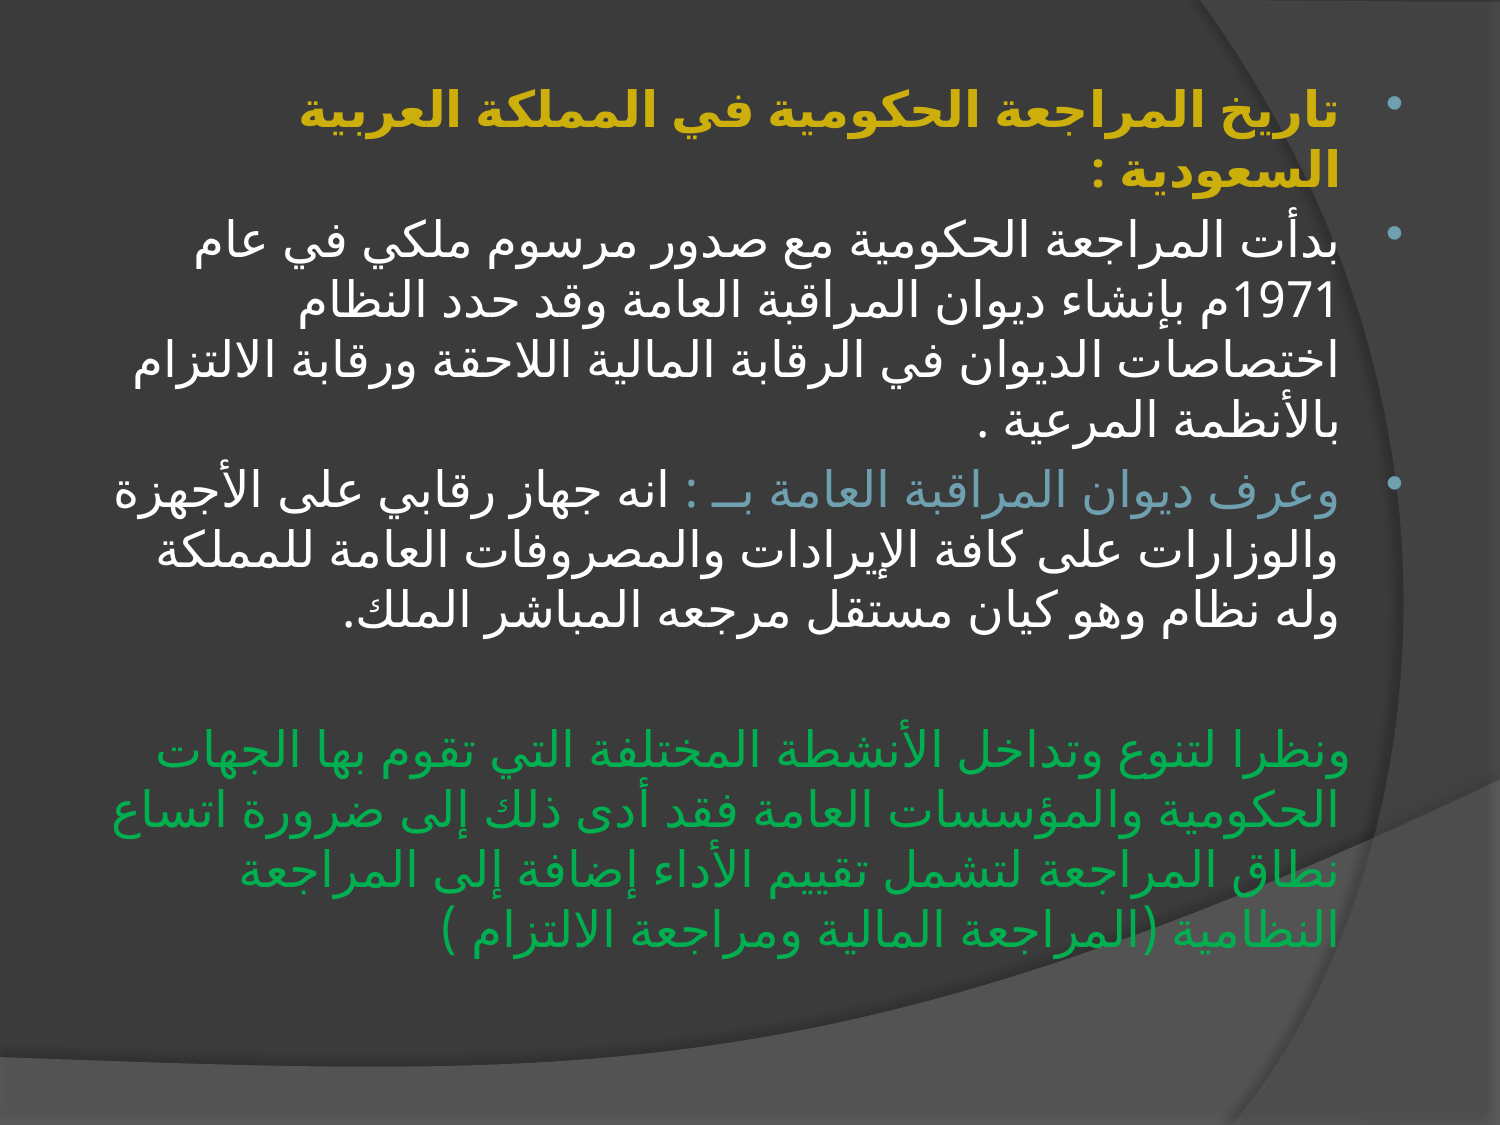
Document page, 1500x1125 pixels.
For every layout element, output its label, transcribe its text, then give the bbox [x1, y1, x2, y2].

list تاريخ المراجعة الحكومية في المملكة العربية السعودية : بدأت المراجعة الحكومية مع صدور مرسوم ملكي في عام 1971م بإنشاء ديوان المراقبة العامة وقد حدد النظام اختصاصات الديوان في الرقابة المالية اللاحقة ورقابة الالتزام بالأنظمة المرعية . وعرف ديوان المراقبة العامة بــ : انه جهاز رقابي على الأجهزة والوزارات على كافة الإيرادات والمصروفات العامة للمملكة وله نظام وهو كيان مستقل مرجعه المباشر الملك. ونظرا لتنوع وتداخل الأنشطة المختلفة التي تقوم بها الجهات الحكومية والمؤسسات العامة فقد أدى ذلك إلى ضرورة اتساع نطاق المراجعة لتشمل تقييم الأداء إضافة إلى المراجعة النظامية (المراجعة المالية ومراجعة الالتزام ) [75, 70, 1425, 1000]
